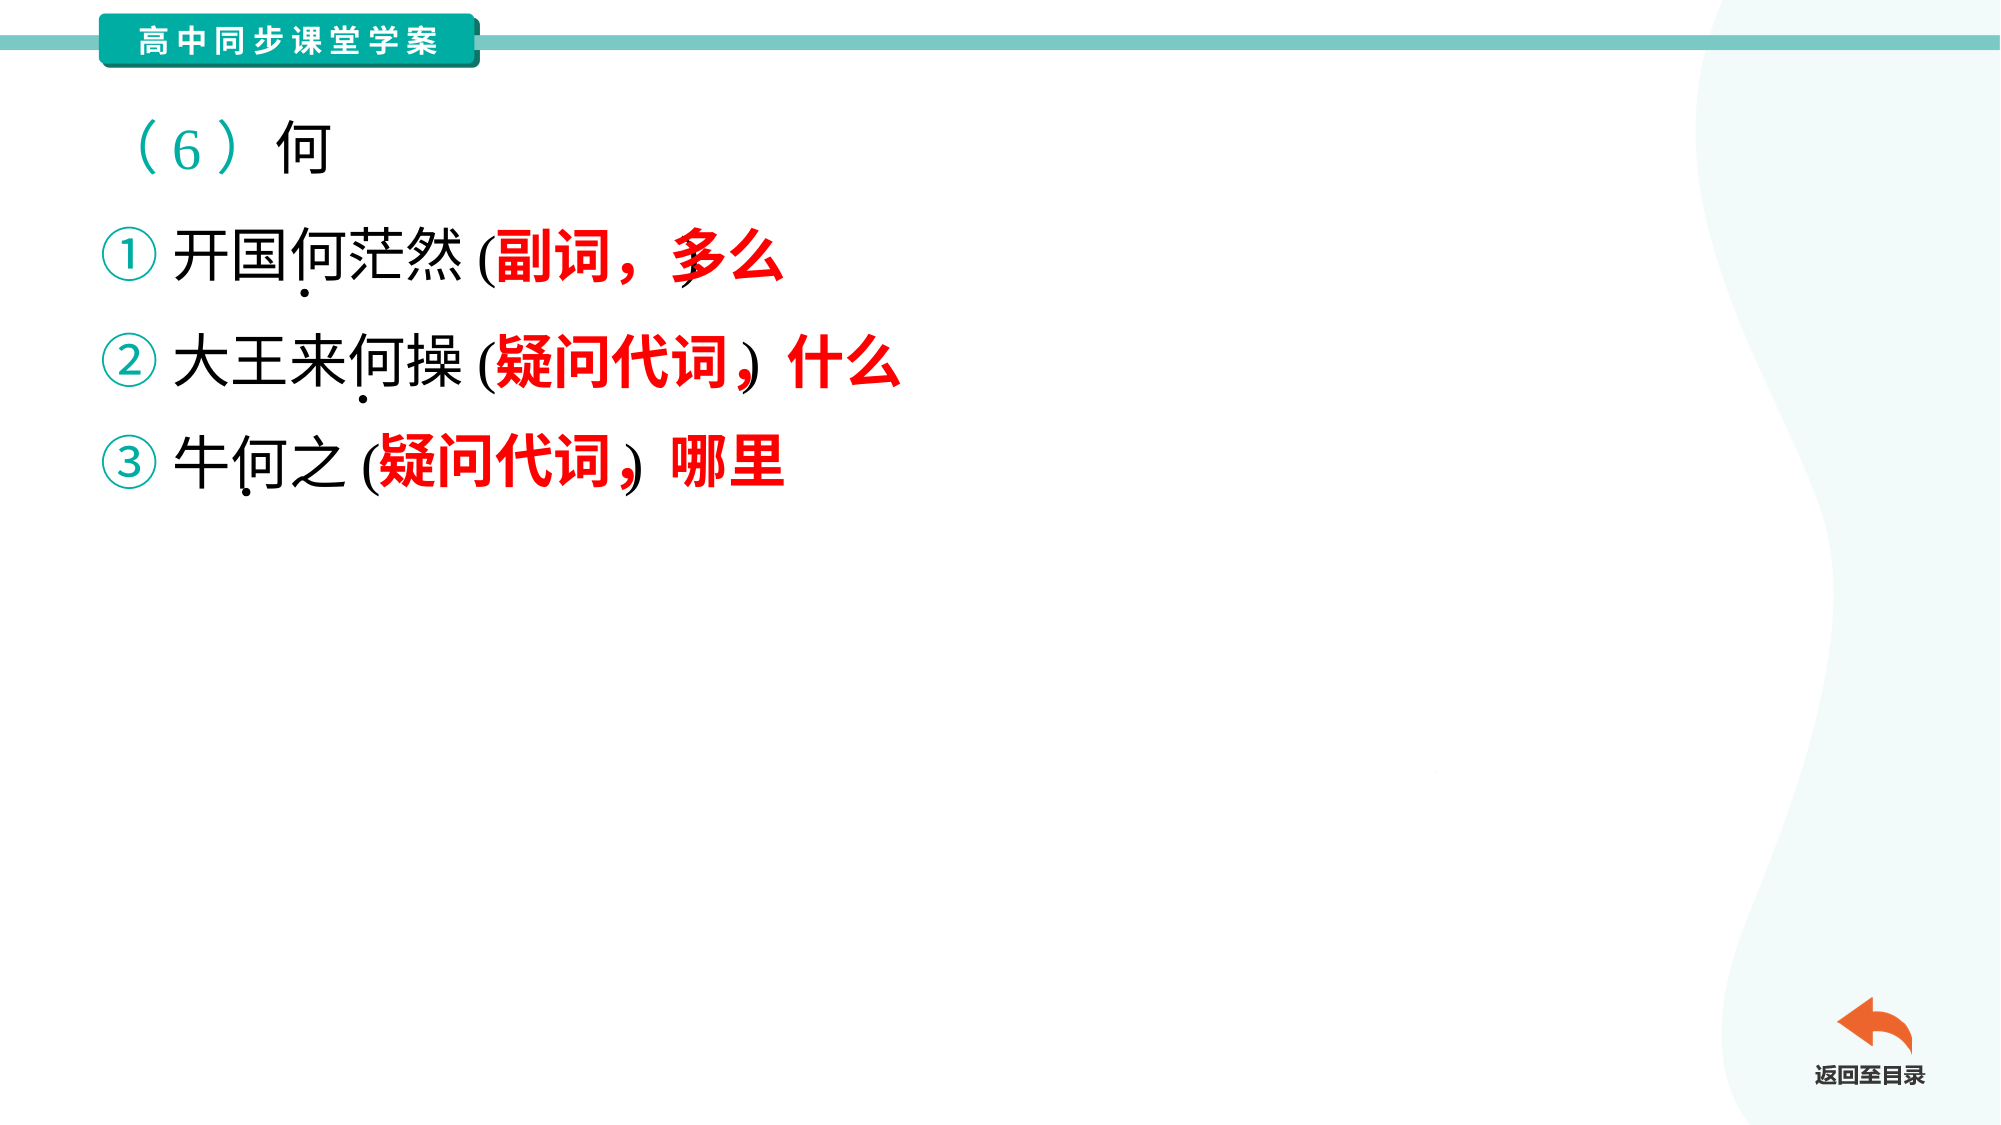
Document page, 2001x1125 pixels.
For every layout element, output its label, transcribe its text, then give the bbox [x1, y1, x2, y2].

picture [0, 0, 2000, 1125]
text_box [300, 288, 309, 298]
text_box [242, 487, 251, 497]
text_box 副词，多么 [472, 182, 809, 277]
text_box （6）何 [100, 76, 1899, 170]
text_box [358, 395, 368, 404]
text_box 疑问代词，什么 [472, 289, 926, 383]
text_box ①开国何茫然( ) ②大王来何操( ) ③牛何之( ) [100, 181, 1899, 485]
text_box 疑问代词，哪里 [356, 391, 809, 483]
